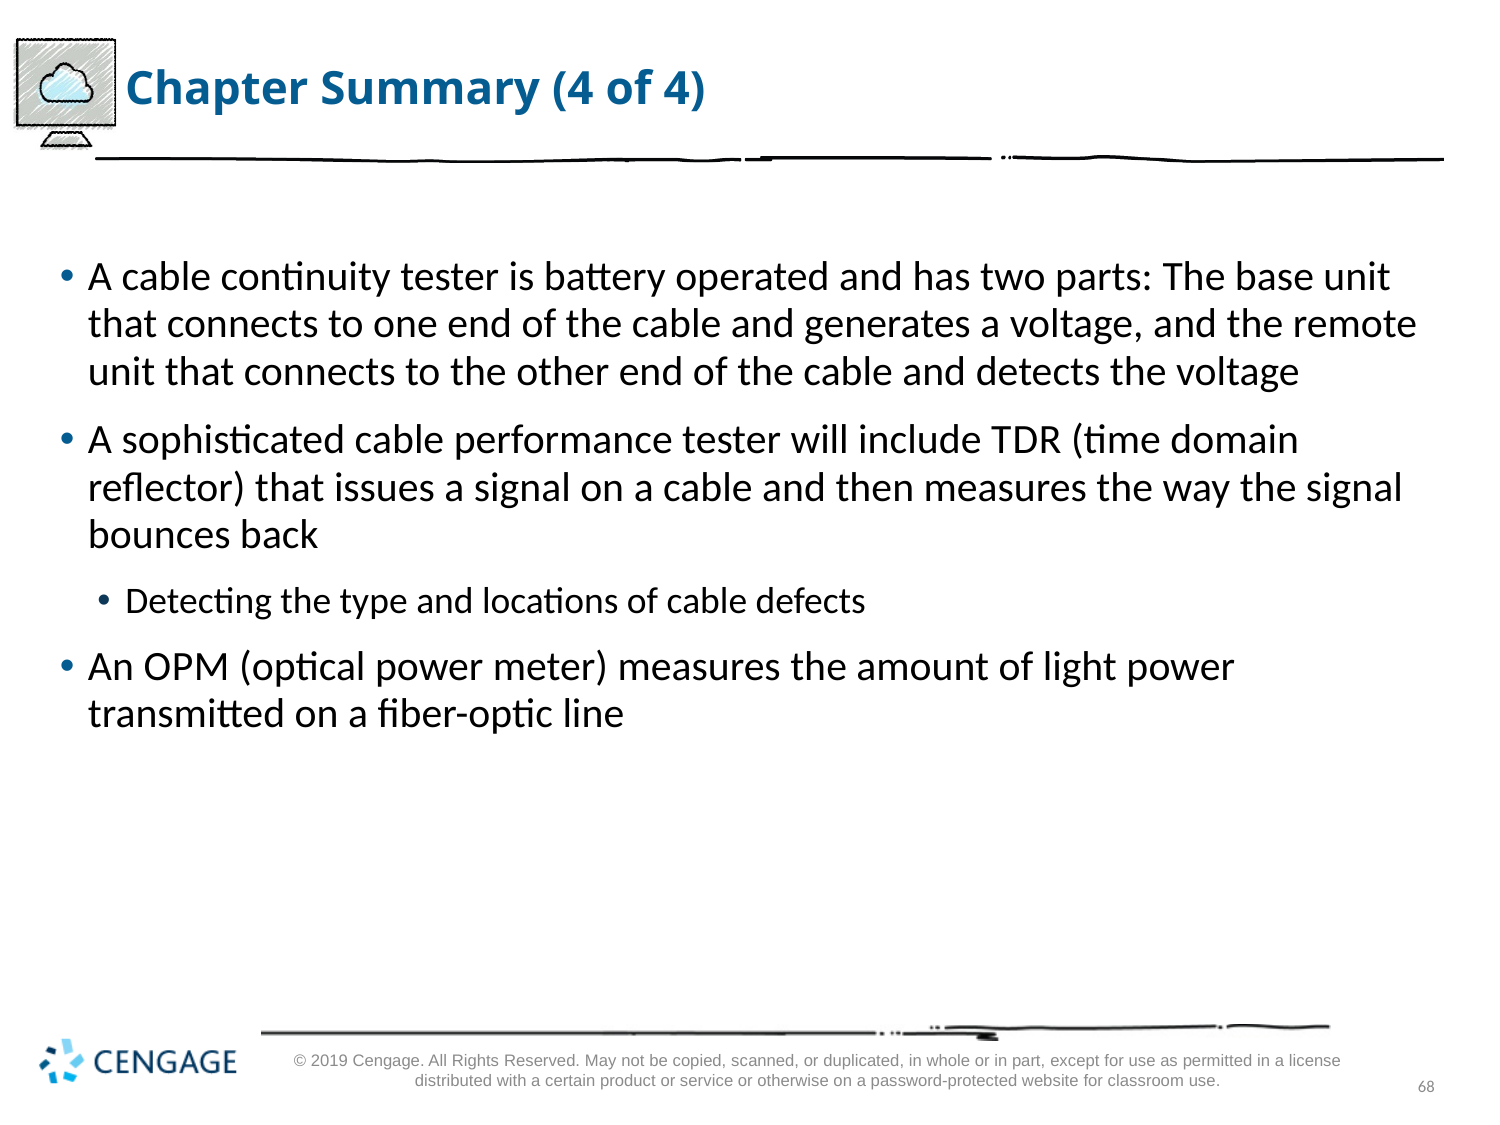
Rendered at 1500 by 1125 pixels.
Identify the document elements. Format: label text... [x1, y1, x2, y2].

picture [261, 1024, 1331, 1041]
list A cable continuity tester is battery operated and has two parts: The base unit that connects to one end of the cable and generates a voltage, and the remote unit that connects to the other end of the cable and detects the voltage A sophisticated cable performance tester will include T D R (time domain reflector) that issues a signal on a cable and then measures the way the signal bounces back Detecting the type and locations of cable defects An O P M (optical power meter) measures the amount of light power transmitted on a fiber-optic line [59, 252, 1441, 743]
title Chapter Summary (4 of 4) [125, 66, 1442, 116]
picture [19, 1025, 249, 1096]
picture [13, 36, 117, 151]
footer © 2019 Cengage. All Rights Reserved. May not be copied, scanned, or duplicated, in whole or in part, except for use as permitted in a license distributed with a certain product or service or otherwise on a password-protected website for classroom use. [262, 1050, 1375, 1091]
picture [95, 155, 1444, 163]
